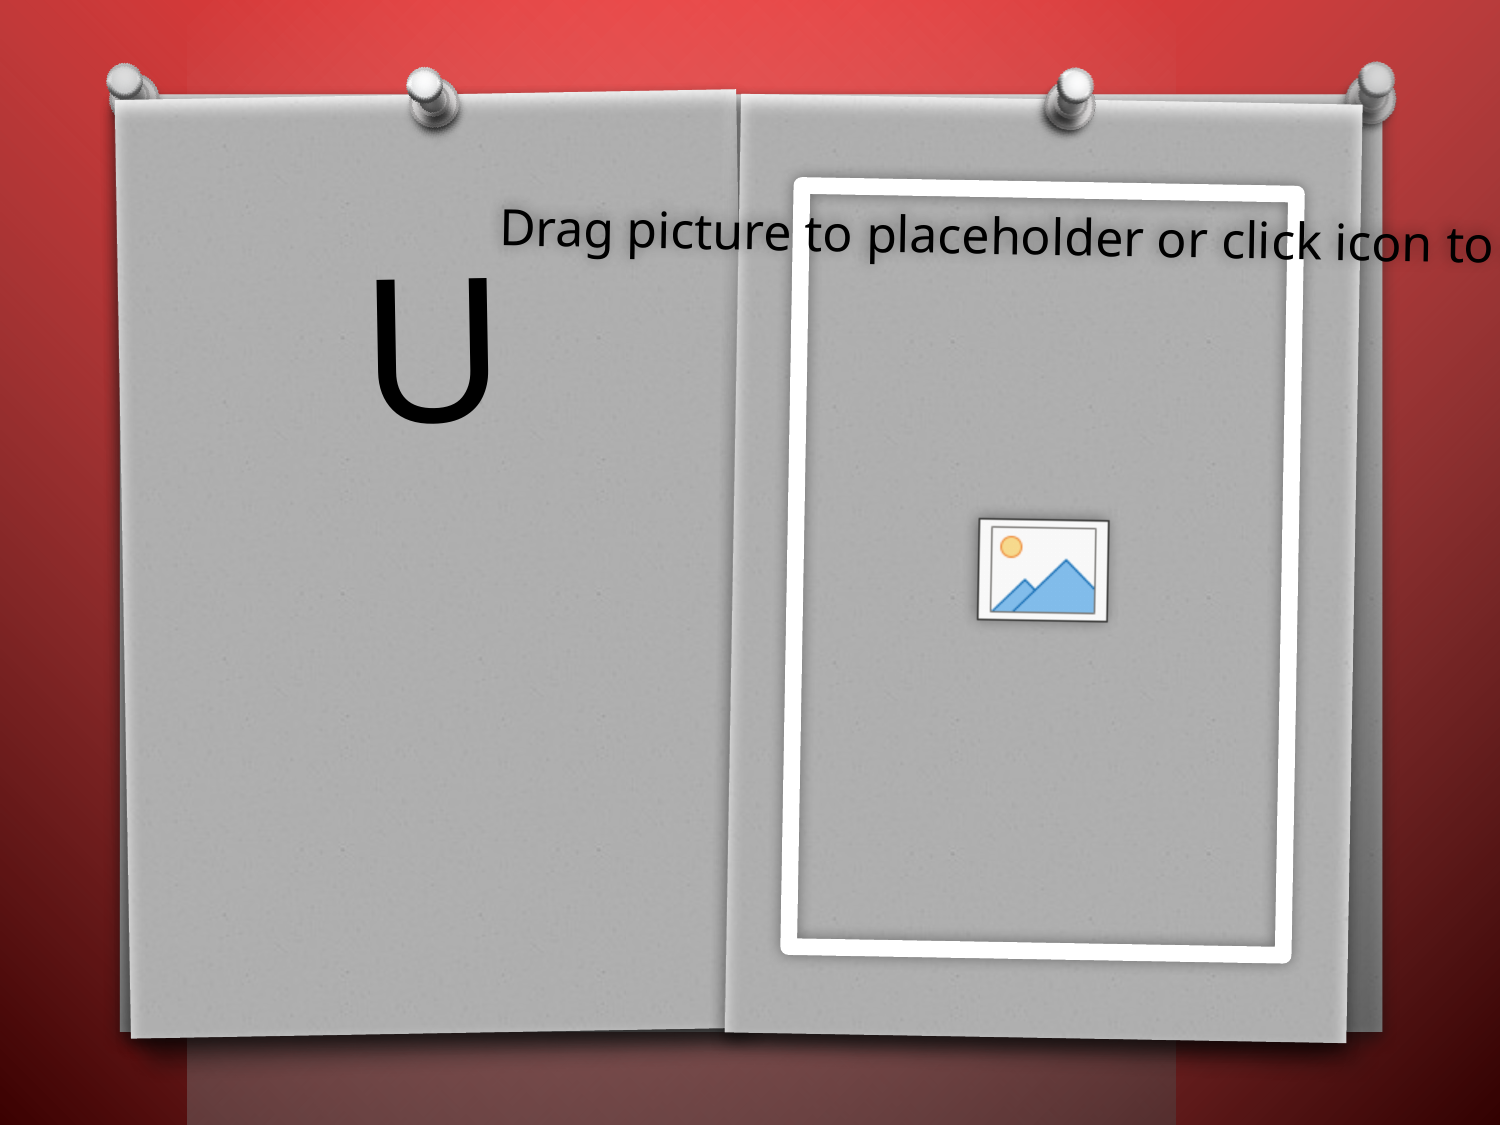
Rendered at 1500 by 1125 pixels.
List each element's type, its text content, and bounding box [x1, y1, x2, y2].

picture [375, 33, 497, 157]
picture [803, 197, 1282, 943]
title U [179, 222, 687, 475]
picture [1016, 41, 1138, 162]
